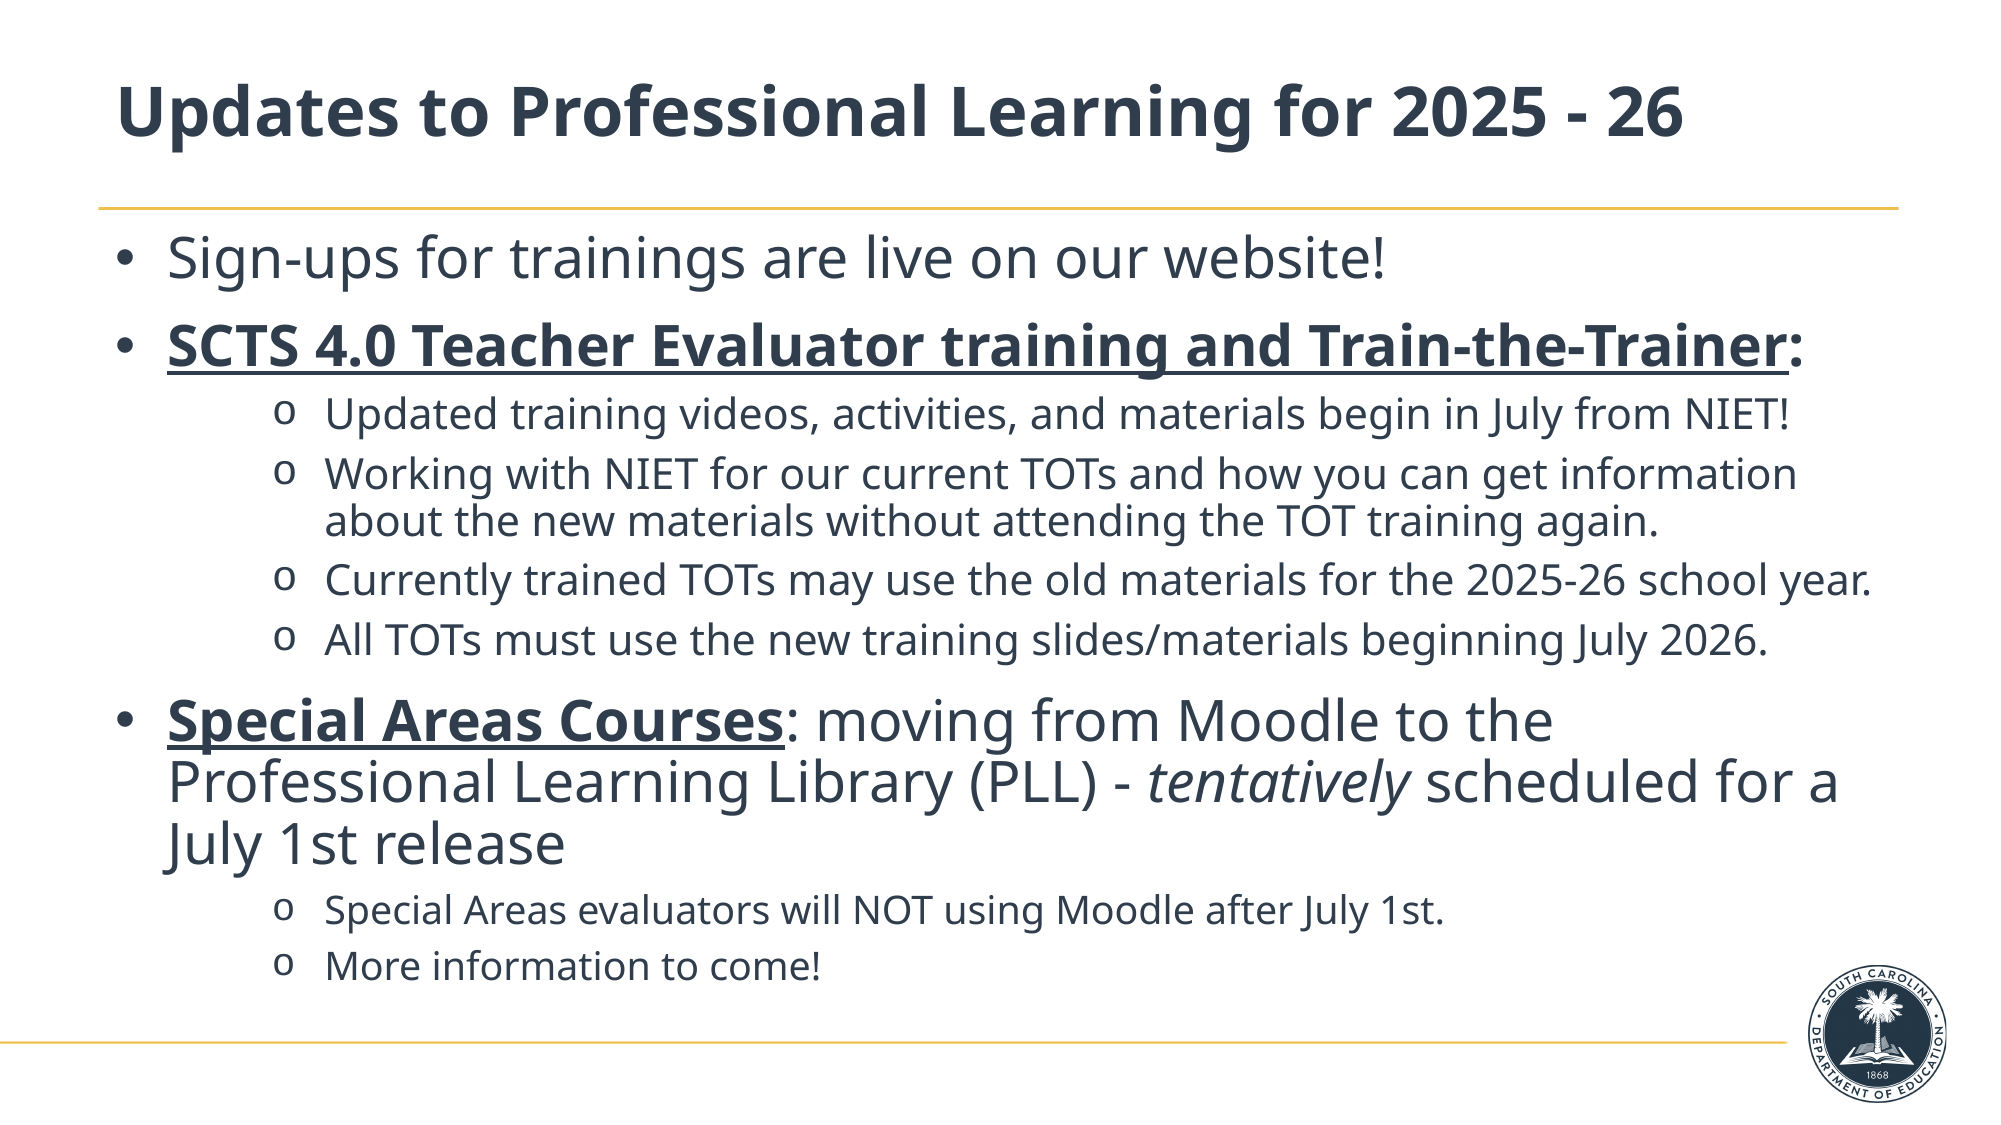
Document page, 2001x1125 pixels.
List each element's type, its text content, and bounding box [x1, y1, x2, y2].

list Sign-ups for trainings are live on our website! SCTS 4.0 Teacher Evaluator training and Train-the-Trainer: Updated training videos, activities, and materials begin in July from NIET! Working with NIET for our current TOTs and how you can get information about the new materials without attending the TOT training again. Currently trained TOTs may use the old materials for the 2025-26 school year. All TOTs must use the new training slides/materials beginning July 2026. Special Areas Courses: moving from Moodle to the Professional Learning Library (PLL) - tentatively scheduled for a July 1st release Special Areas evaluators will NOT using Moodle after July 1st. More information to come! [100, 221, 1900, 1042]
picture [1808, 965, 1947, 1103]
title Updates to Professional Learning for 2025 - 26 [100, 59, 1900, 180]
